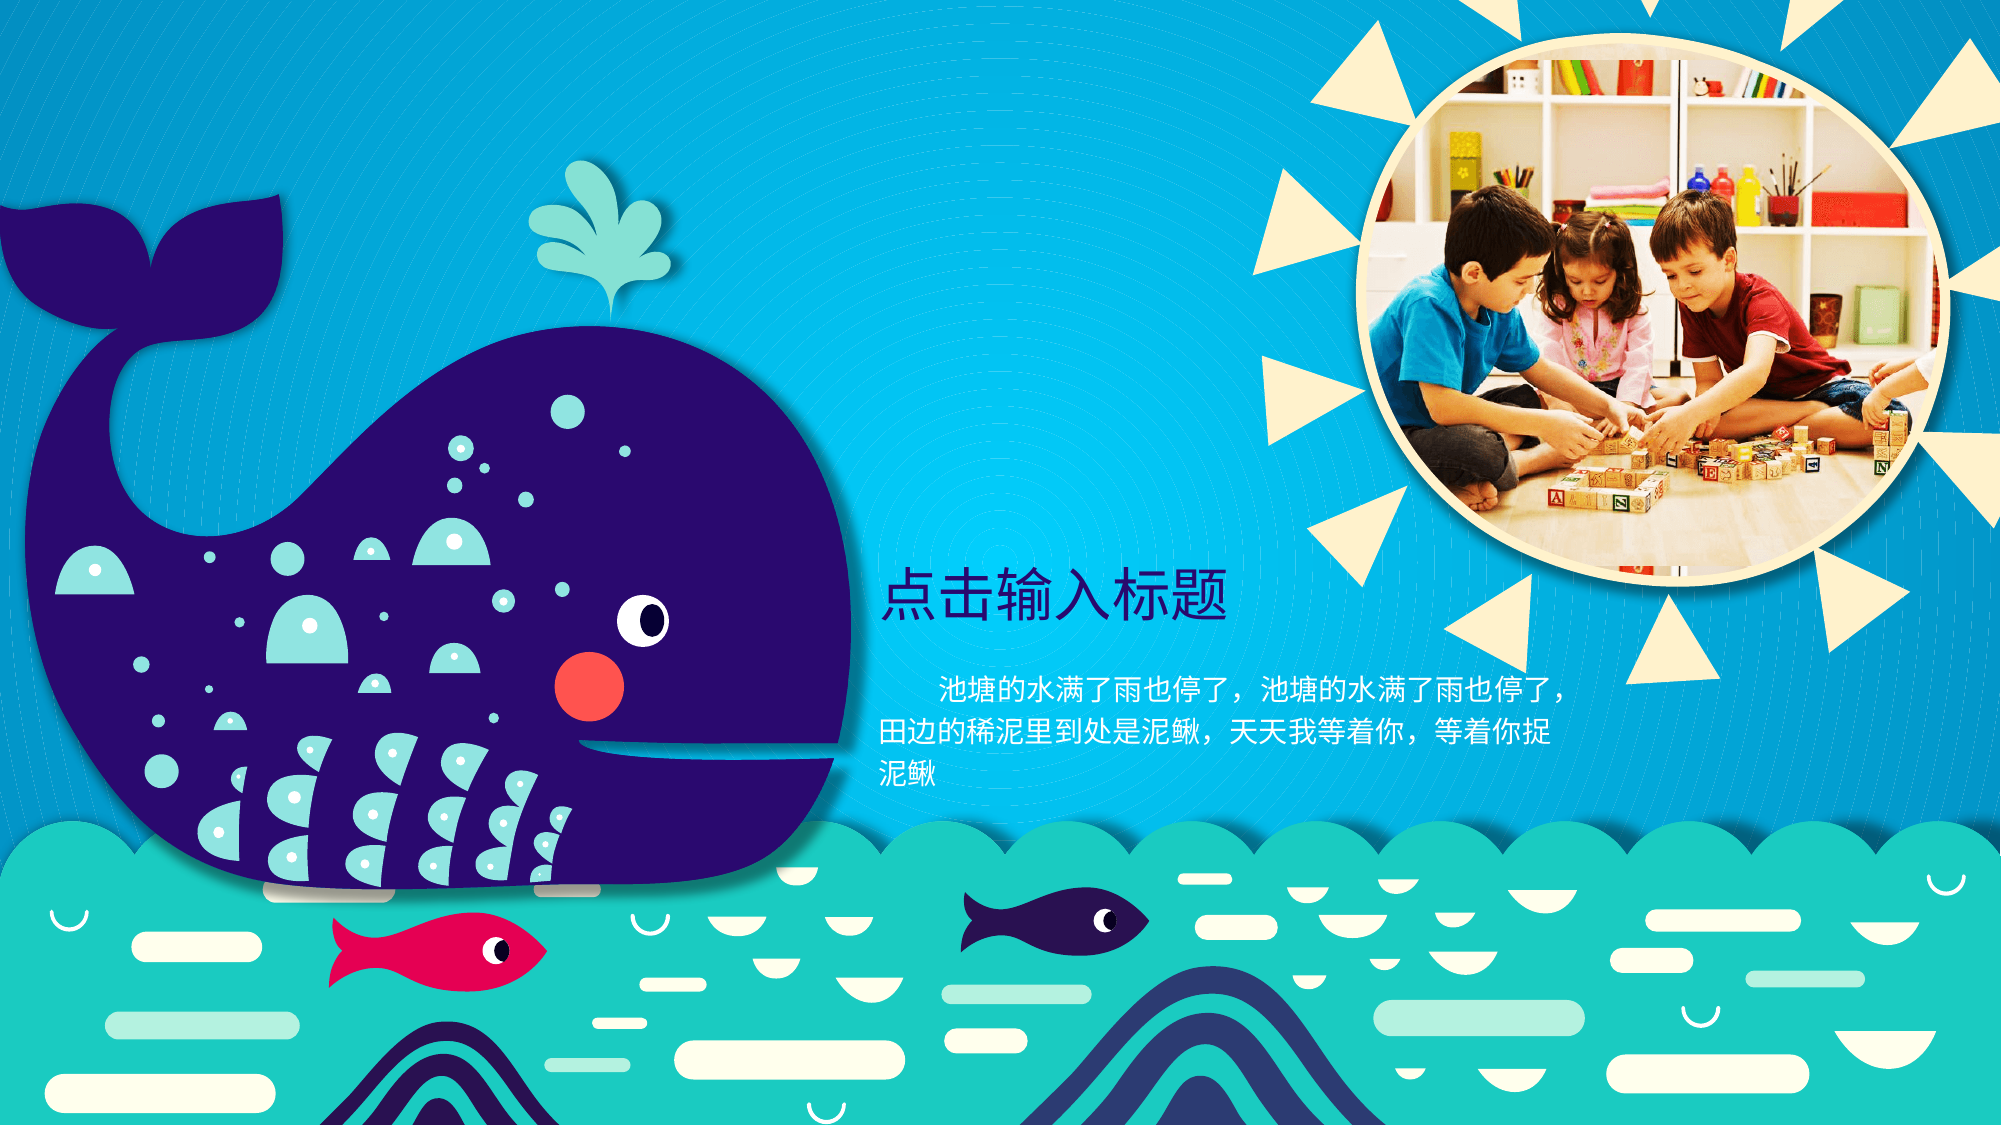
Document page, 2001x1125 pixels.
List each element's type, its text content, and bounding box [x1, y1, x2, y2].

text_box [1252, 0, 2000, 685]
text_box 池塘的水满了雨也停了，池塘的水满了雨也停了，田边的稀泥里到处是泥鳅，天天我等着你，等着你捉泥鳅 [863, 656, 1574, 789]
picture [529, 161, 670, 306]
text_box 点击输入标题 [864, 550, 1244, 636]
picture [0, 196, 2000, 1125]
